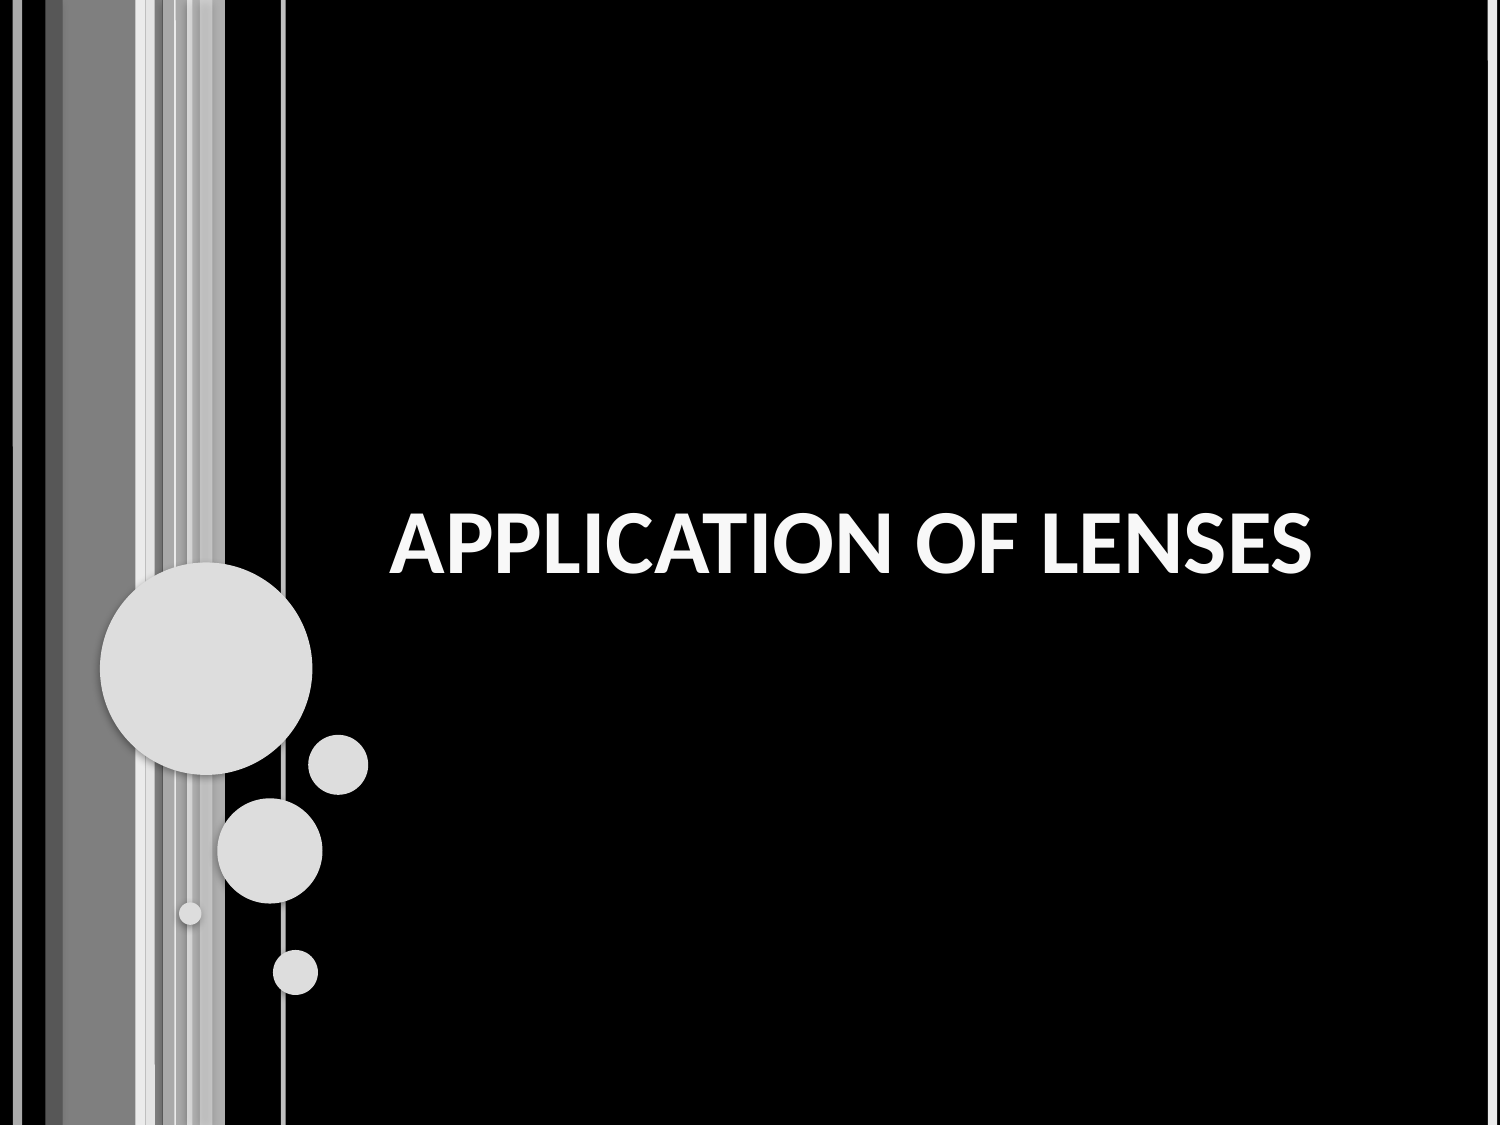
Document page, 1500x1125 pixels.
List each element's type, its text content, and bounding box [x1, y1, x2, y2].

title APPLICATION OF LENSES [375, 474, 1388, 812]
